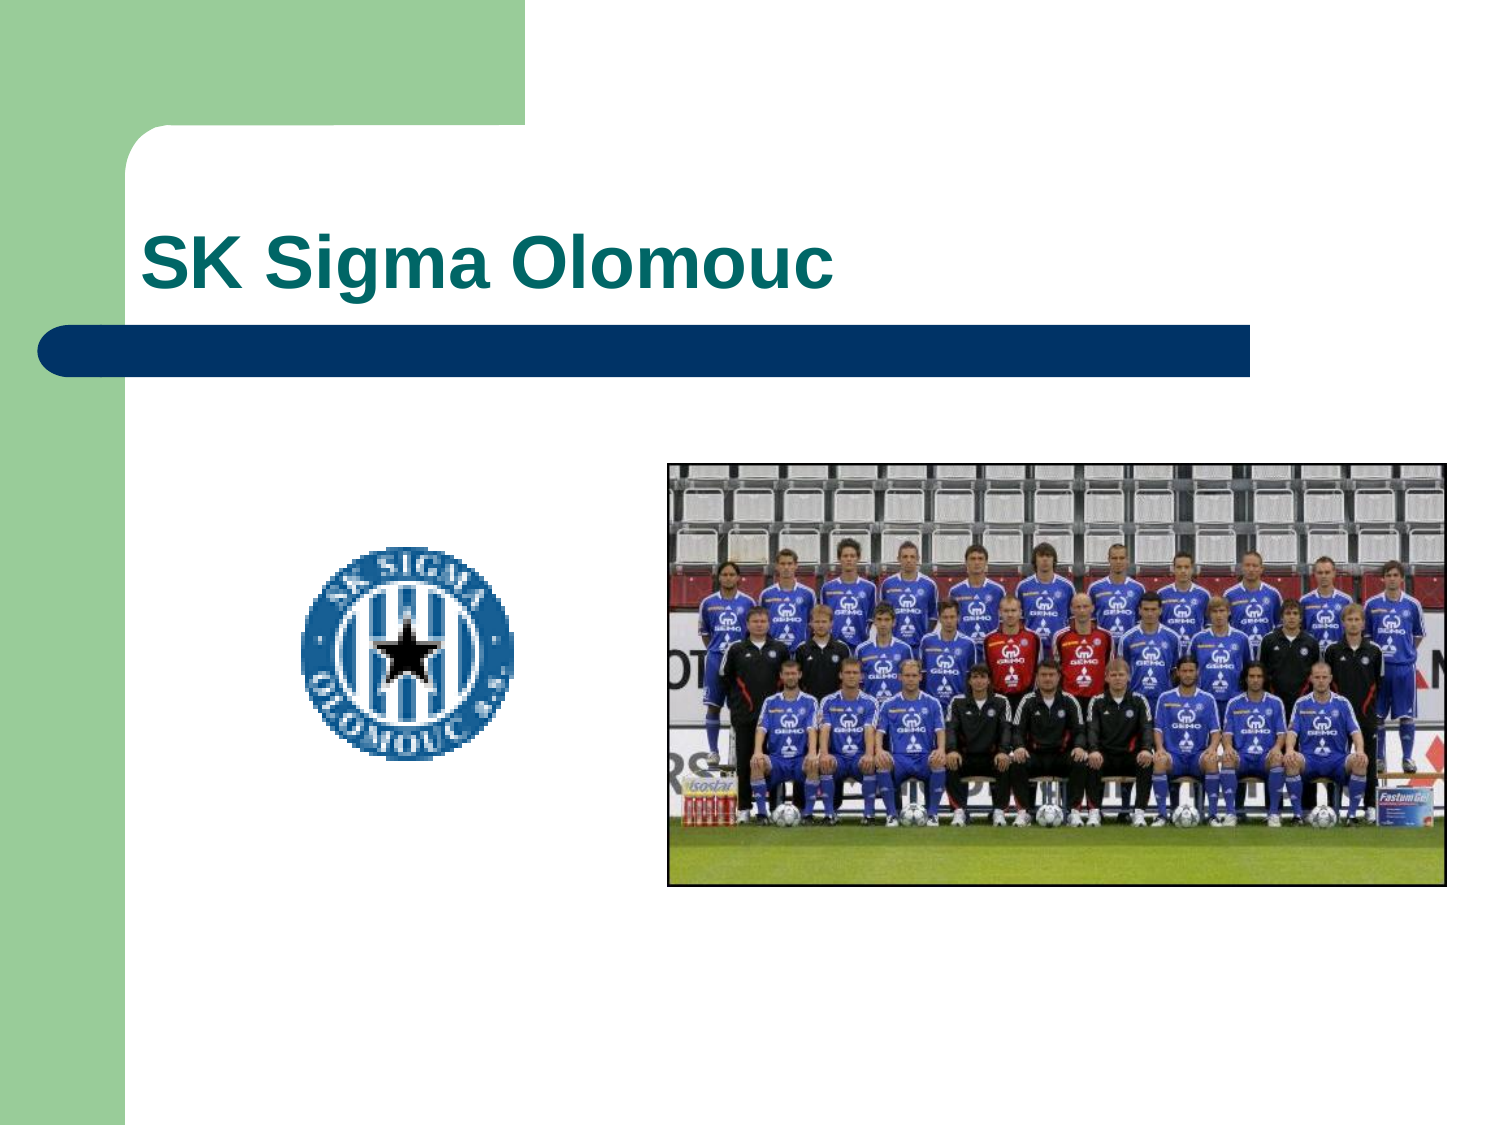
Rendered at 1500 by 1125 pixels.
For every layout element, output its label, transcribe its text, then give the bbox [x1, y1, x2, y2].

title SK Sigma Olomouc [125, 125, 1425, 313]
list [300, 547, 515, 761]
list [666, 462, 1448, 887]
